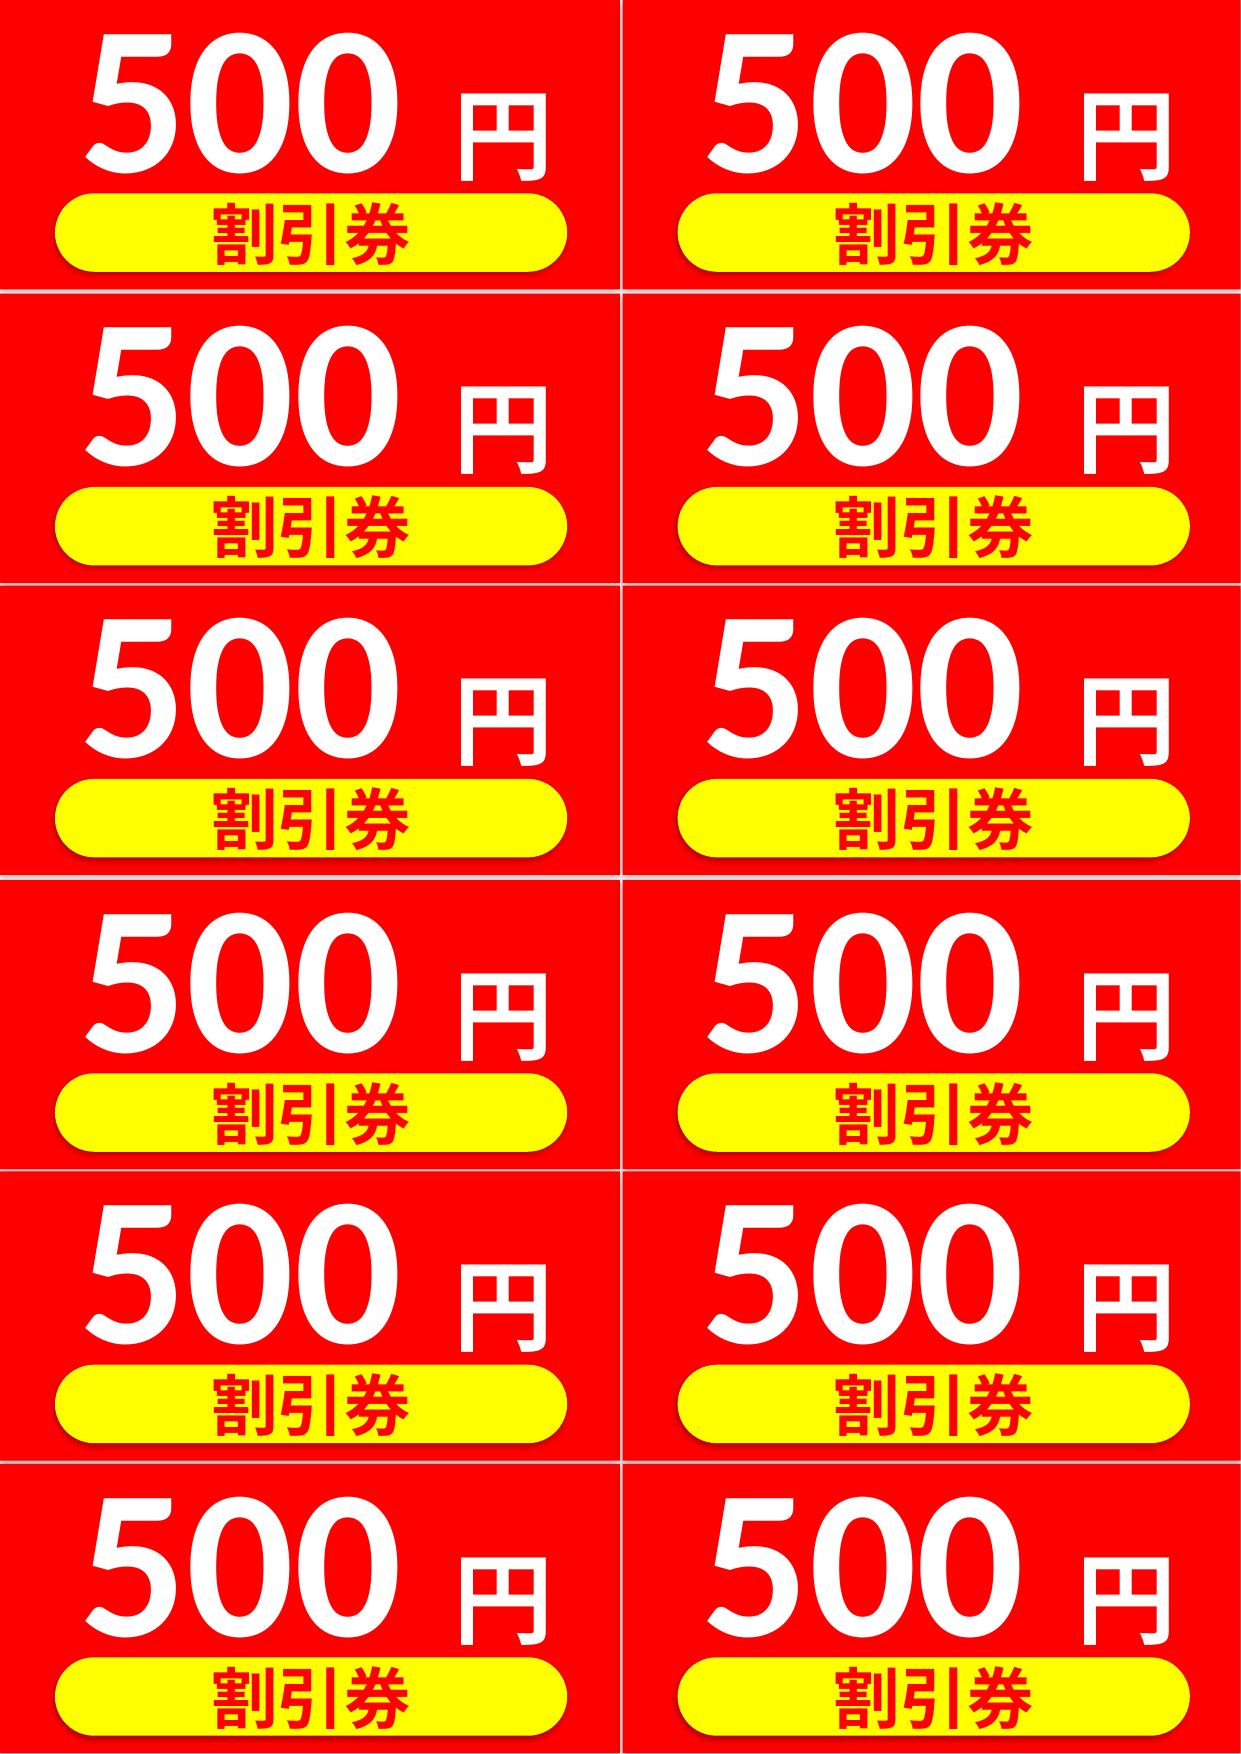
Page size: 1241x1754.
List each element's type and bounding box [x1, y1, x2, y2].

text_box [0, 537, 621, 830]
text_box [622, 0, 1241, 244]
text_box [622, 1123, 1241, 1414]
text_box [0, 0, 617, 244]
text_box [0, 1123, 621, 1414]
text_box [0, 831, 621, 1122]
text_box [0, 245, 621, 536]
text_box [0, 1415, 621, 1754]
text_box [622, 1415, 1241, 1754]
text_box [622, 537, 1241, 830]
text_box [622, 831, 1241, 1122]
text_box [622, 245, 1241, 536]
